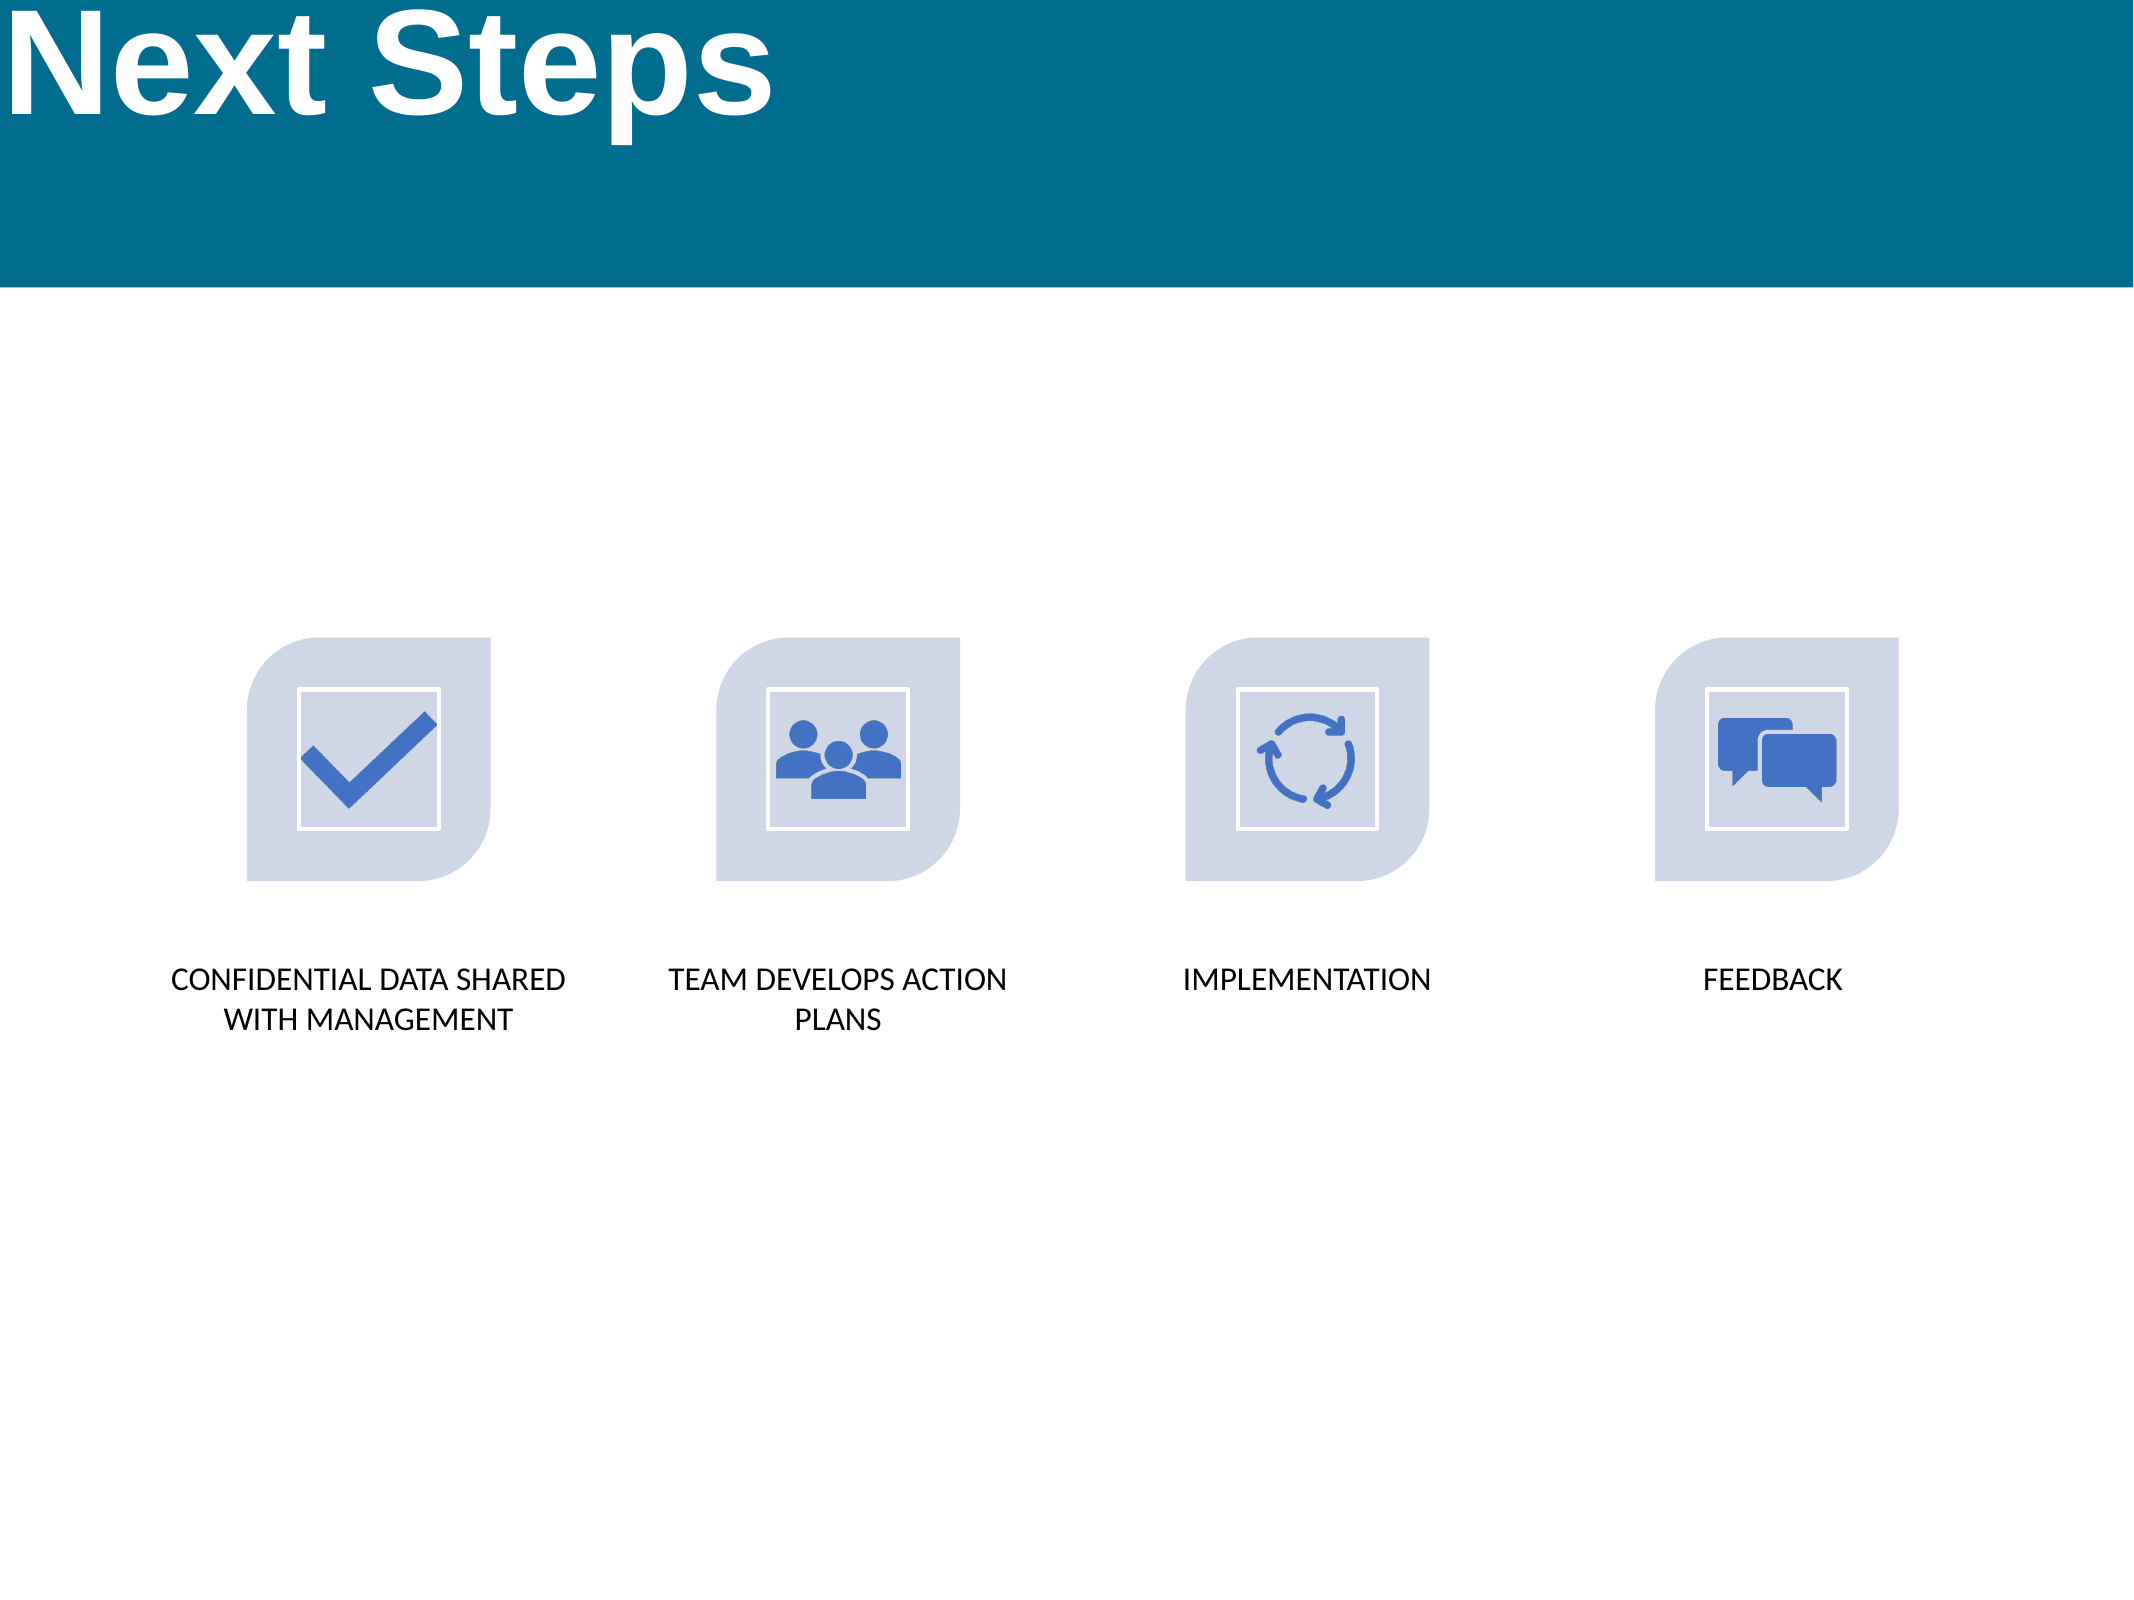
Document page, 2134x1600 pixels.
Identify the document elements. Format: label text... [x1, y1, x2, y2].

text_box [0, 0, 2134, 288]
title Next Steps [0, 5, 2021, 273]
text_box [168, 637, 1977, 1076]
